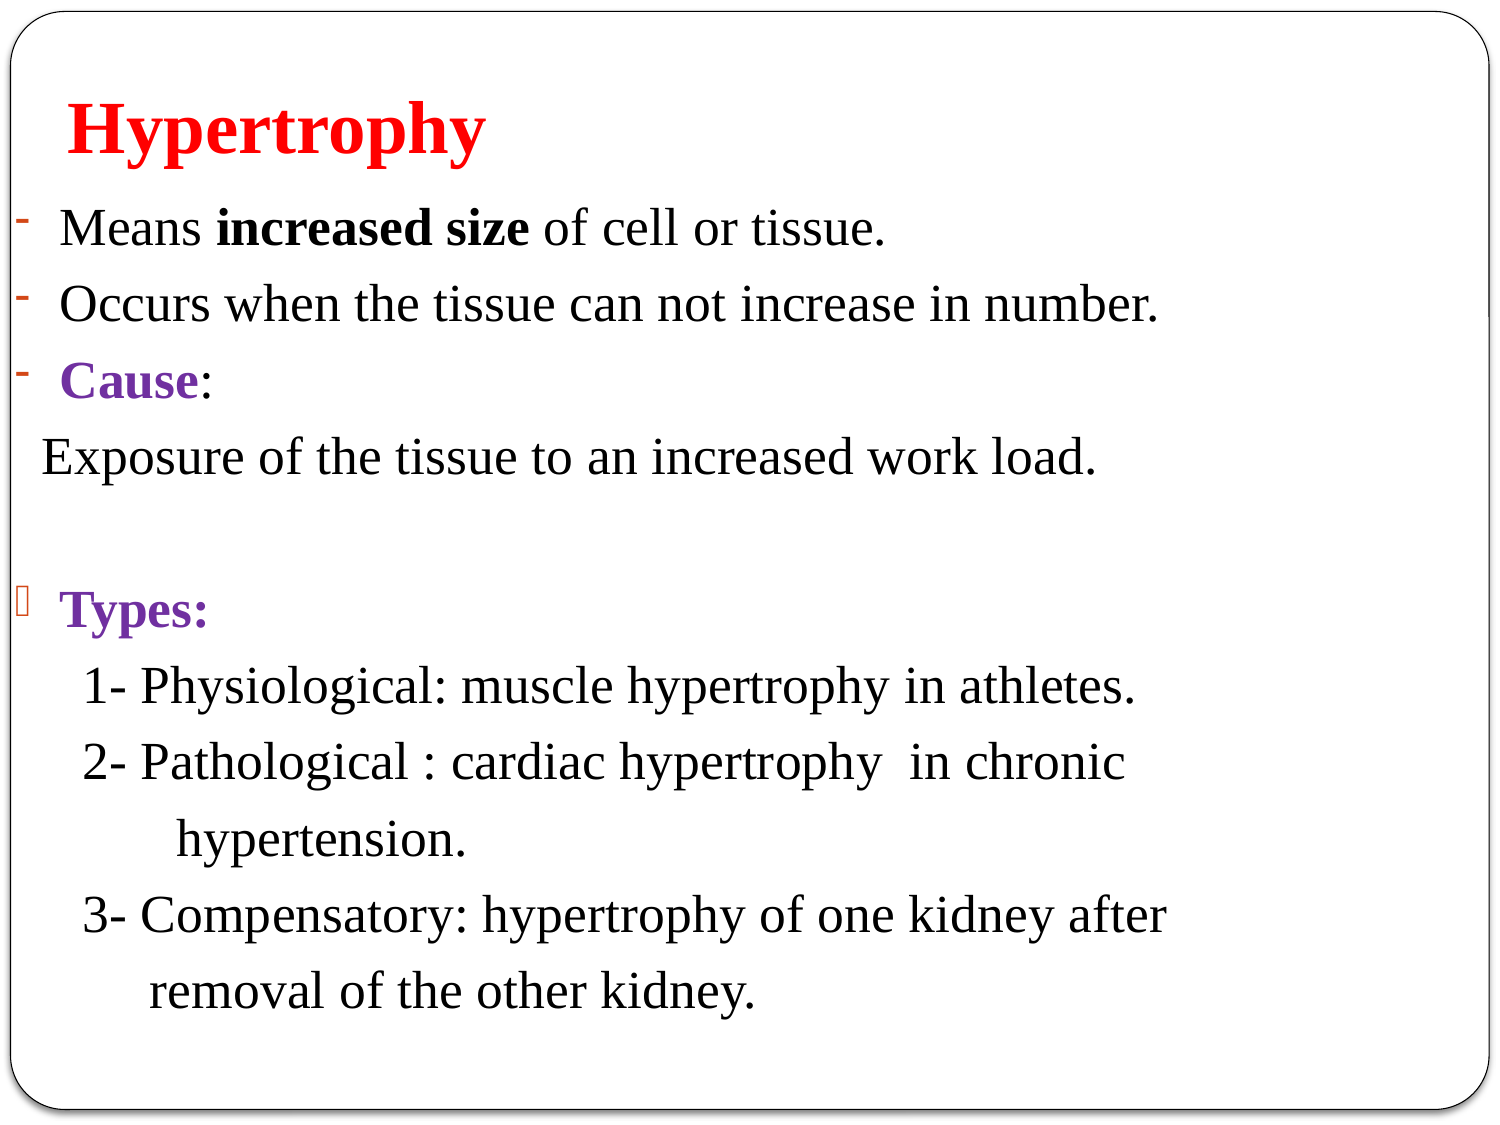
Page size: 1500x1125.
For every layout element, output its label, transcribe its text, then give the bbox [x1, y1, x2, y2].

title Hypertrophy [53, 30, 1404, 184]
list Means increased size of cell or tissue. Occurs when the tissue can not increase in number. Cause: Exposure of the tissue to an increased work load. Types: 1- Physiological: muscle hypertrophy in athletes. 2- Pathological : cardiac hypertrophy in chronic hypertension. 3- Compensatory: hypertrophy of one kidney after removal of the other kidney. [0, 184, 1500, 1029]
